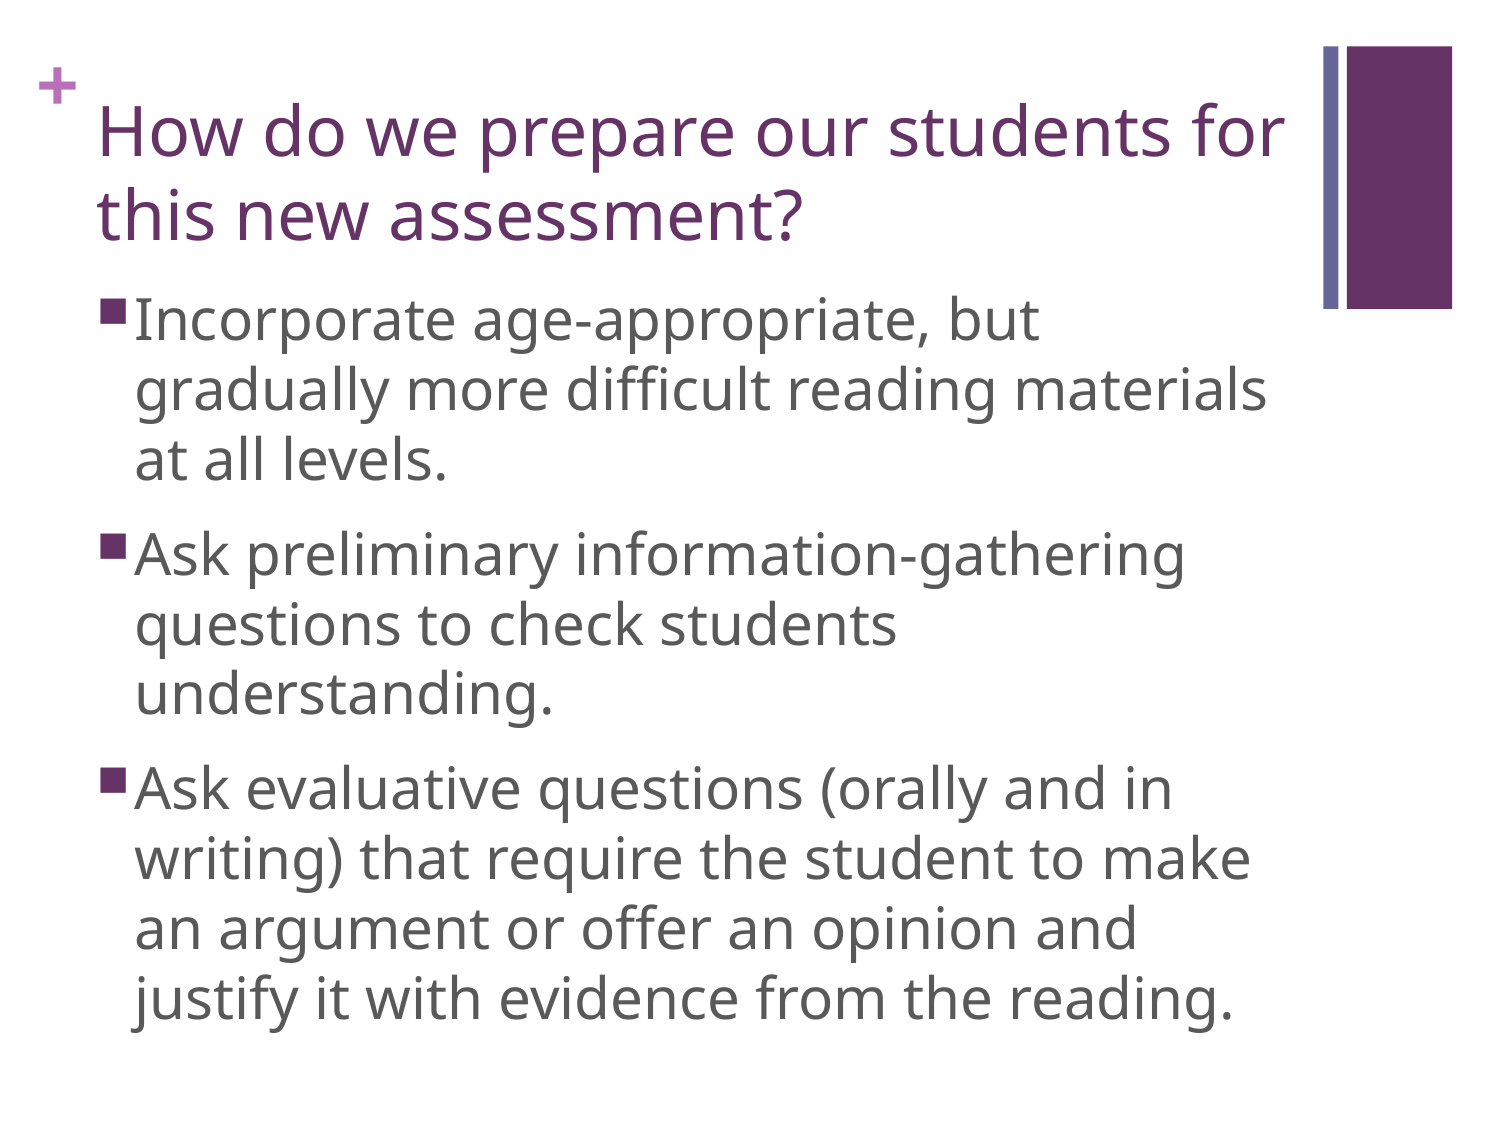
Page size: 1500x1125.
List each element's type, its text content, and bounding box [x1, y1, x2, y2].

title How do we prepare our students for this new assessment? [81, 79, 1322, 263]
list Incorporate age-appropriate, but gradually more difficult reading materials at all levels. Ask preliminary information-gathering questions to check students understanding. Ask evaluative questions (orally and in writing) that require the student to make an argument or offer an opinion and justify it with evidence from the reading. [81, 275, 1322, 1075]
